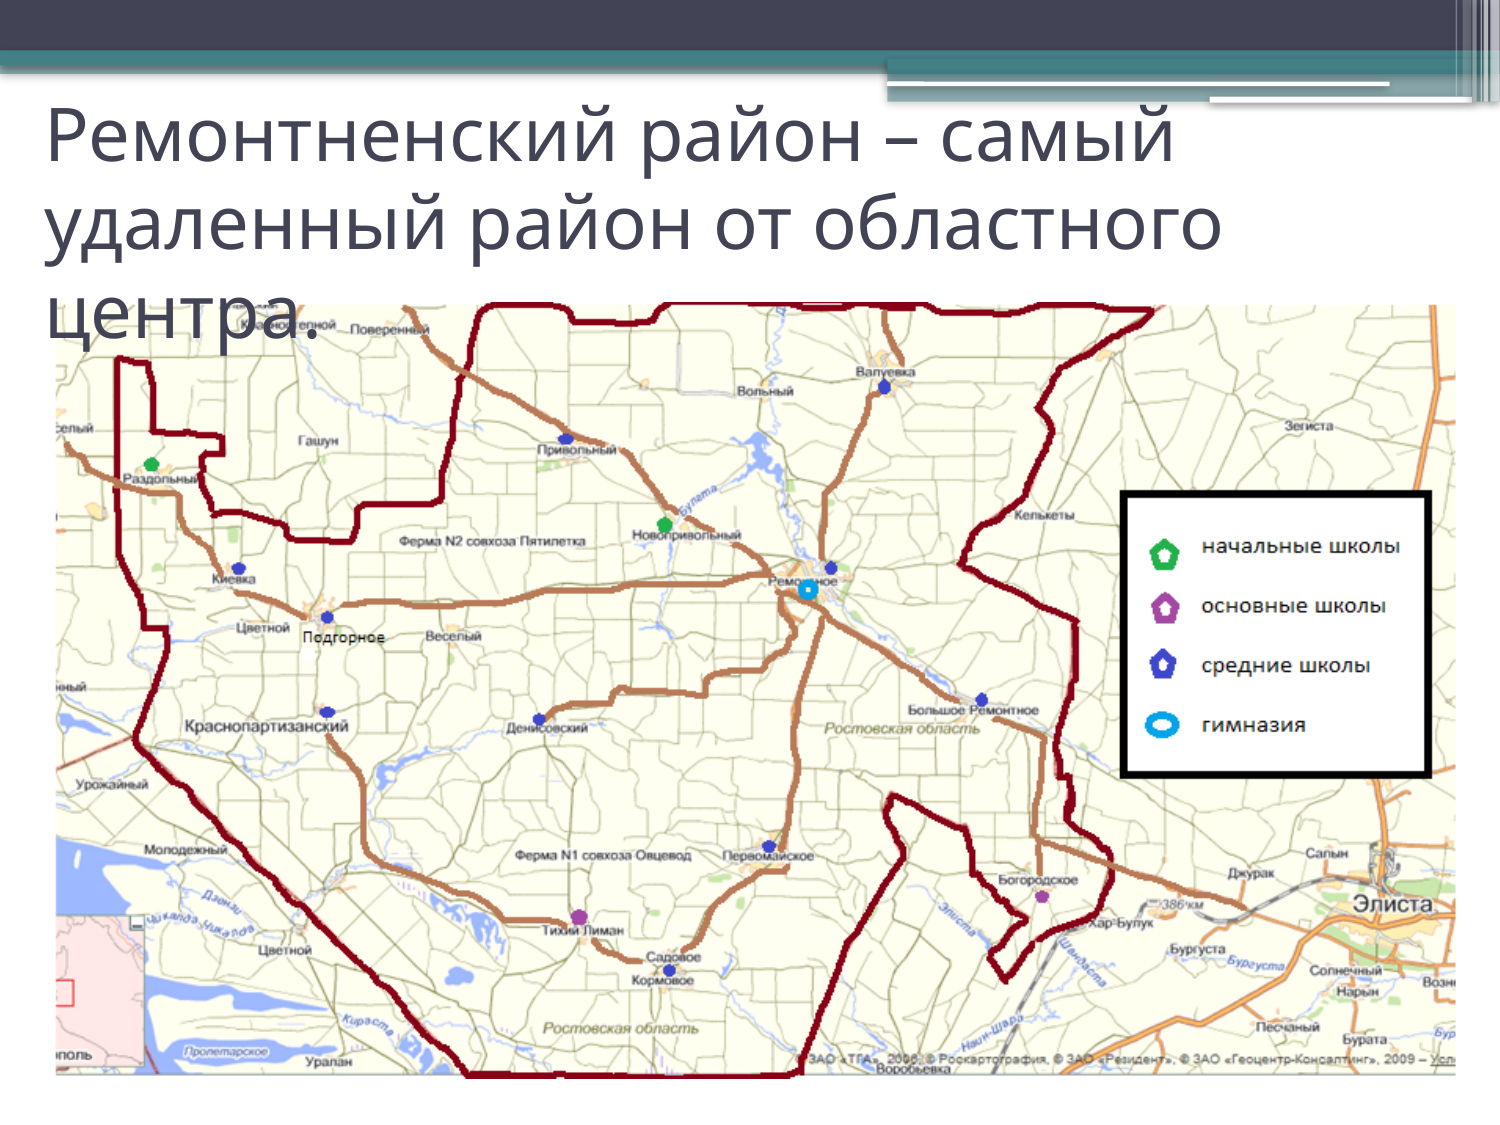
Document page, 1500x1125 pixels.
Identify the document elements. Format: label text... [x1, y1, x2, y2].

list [52, 302, 1459, 1079]
title Ремонтненский район – самый удаленный район от областного центра. [29, 78, 1471, 363]
